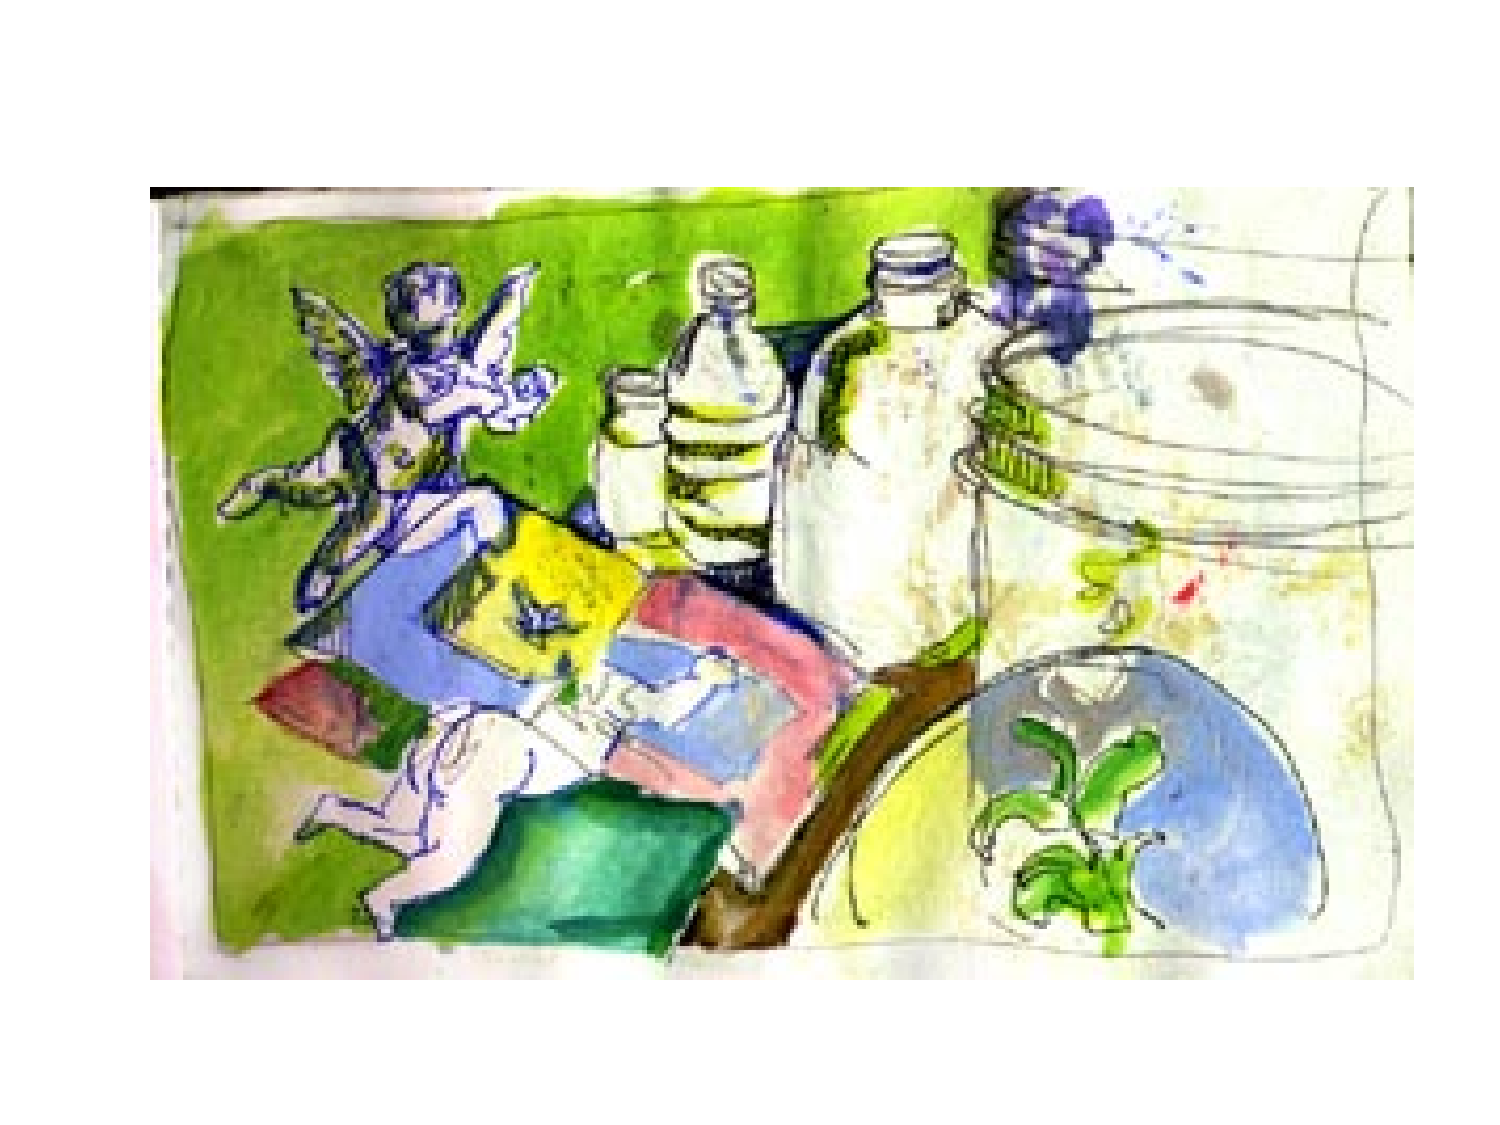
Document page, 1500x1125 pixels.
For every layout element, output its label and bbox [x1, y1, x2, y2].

picture [149, 187, 1414, 980]
